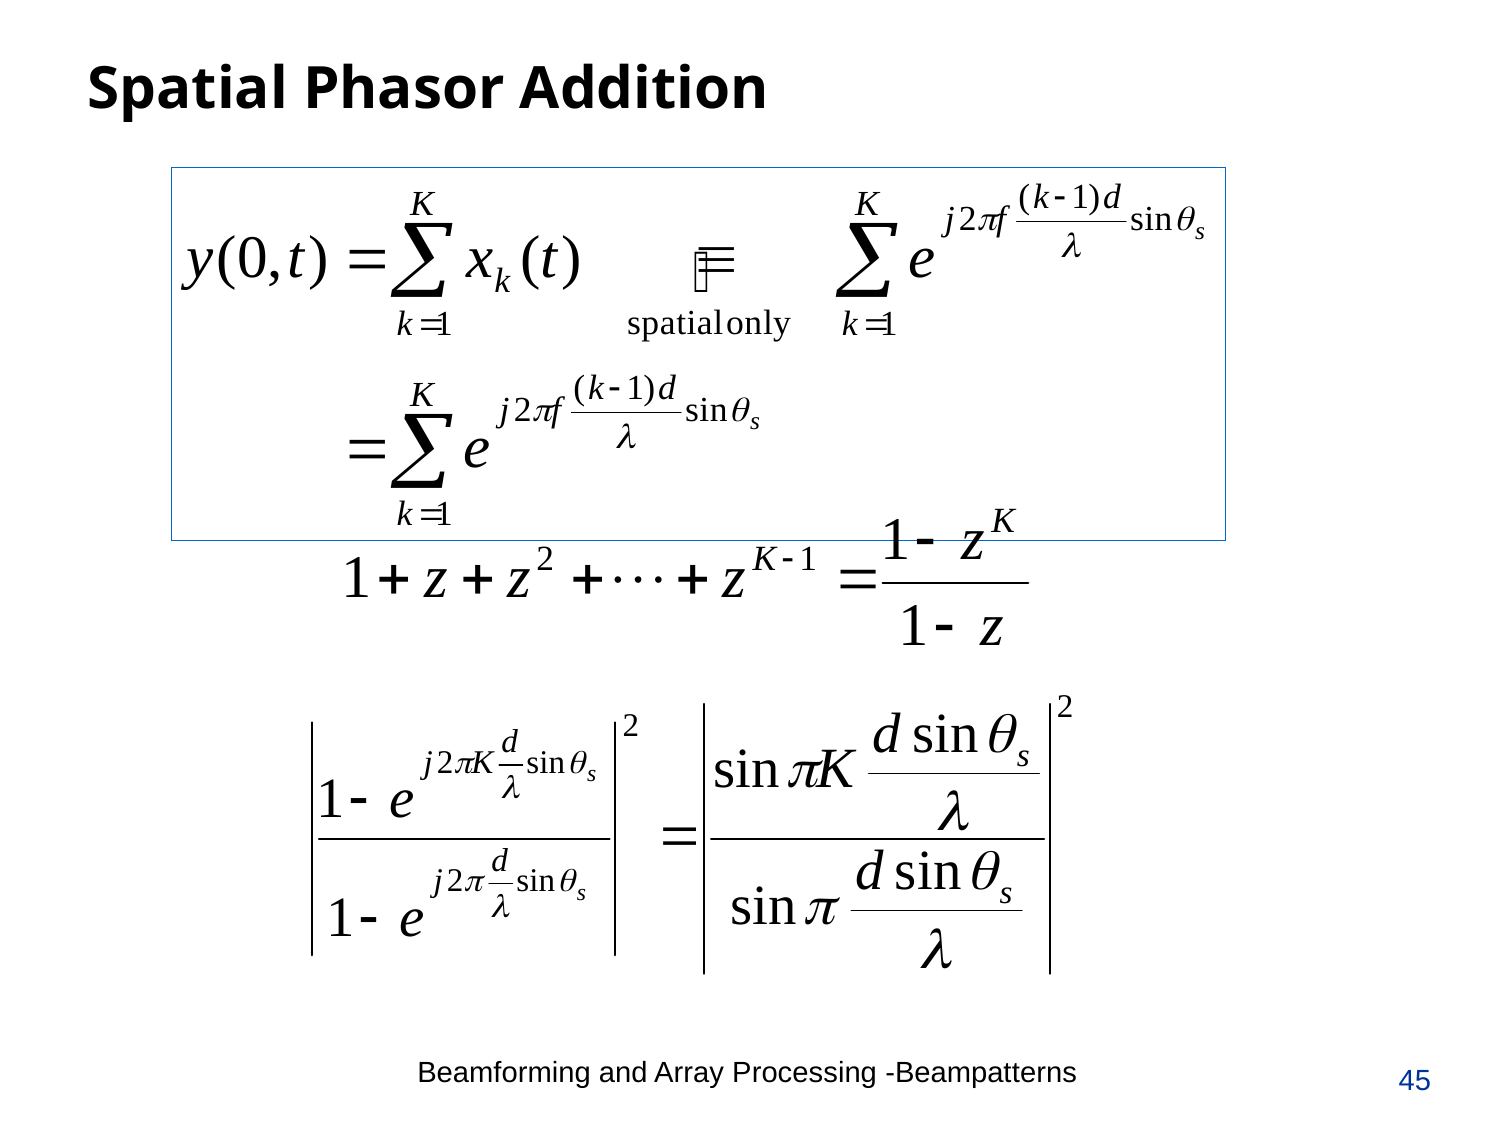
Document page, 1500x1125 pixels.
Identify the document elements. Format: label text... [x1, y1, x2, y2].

title Spatial Phasor Addition [72, 42, 846, 160]
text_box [171, 167, 1226, 541]
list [301, 682, 1084, 986]
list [339, 491, 1042, 659]
slide_number 45 [1207, 1055, 1447, 1102]
